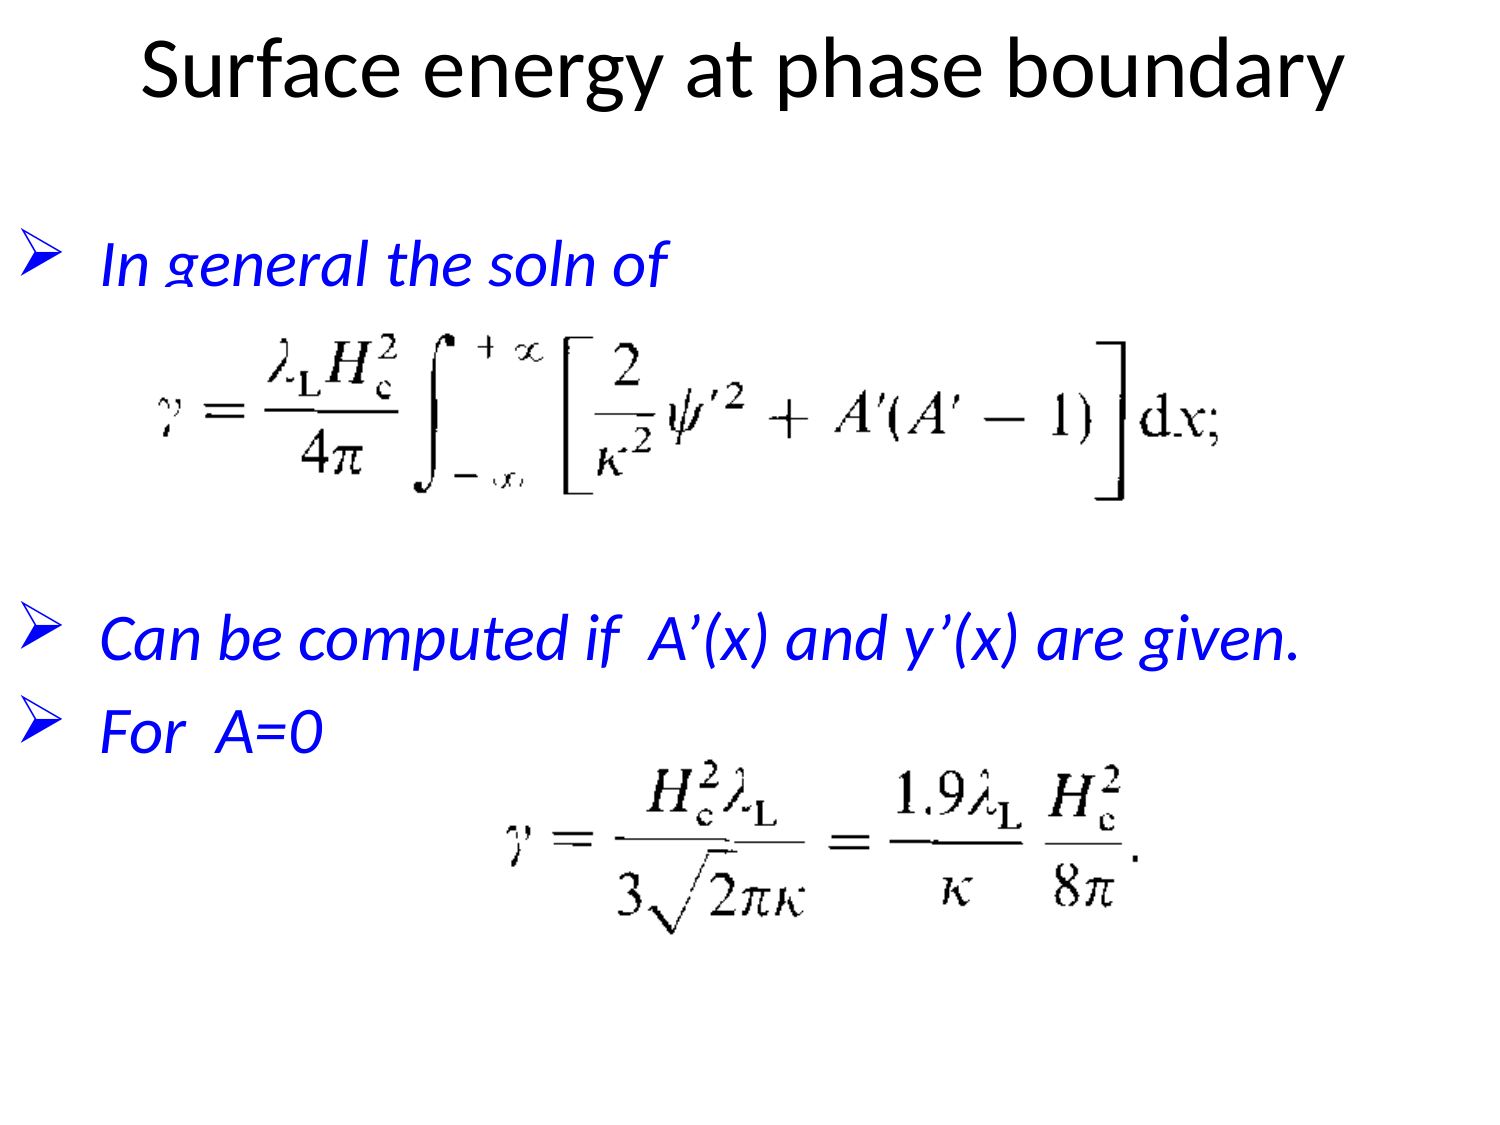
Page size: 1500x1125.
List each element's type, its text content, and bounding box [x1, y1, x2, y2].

picture [474, 729, 1163, 955]
picture [137, 287, 1263, 540]
subtitle In general the soln of Can be computed if A’(x) and y’(x) are given. For A=0 [0, 212, 1500, 1125]
title Surface energy at phase boundary [125, 0, 1363, 125]
